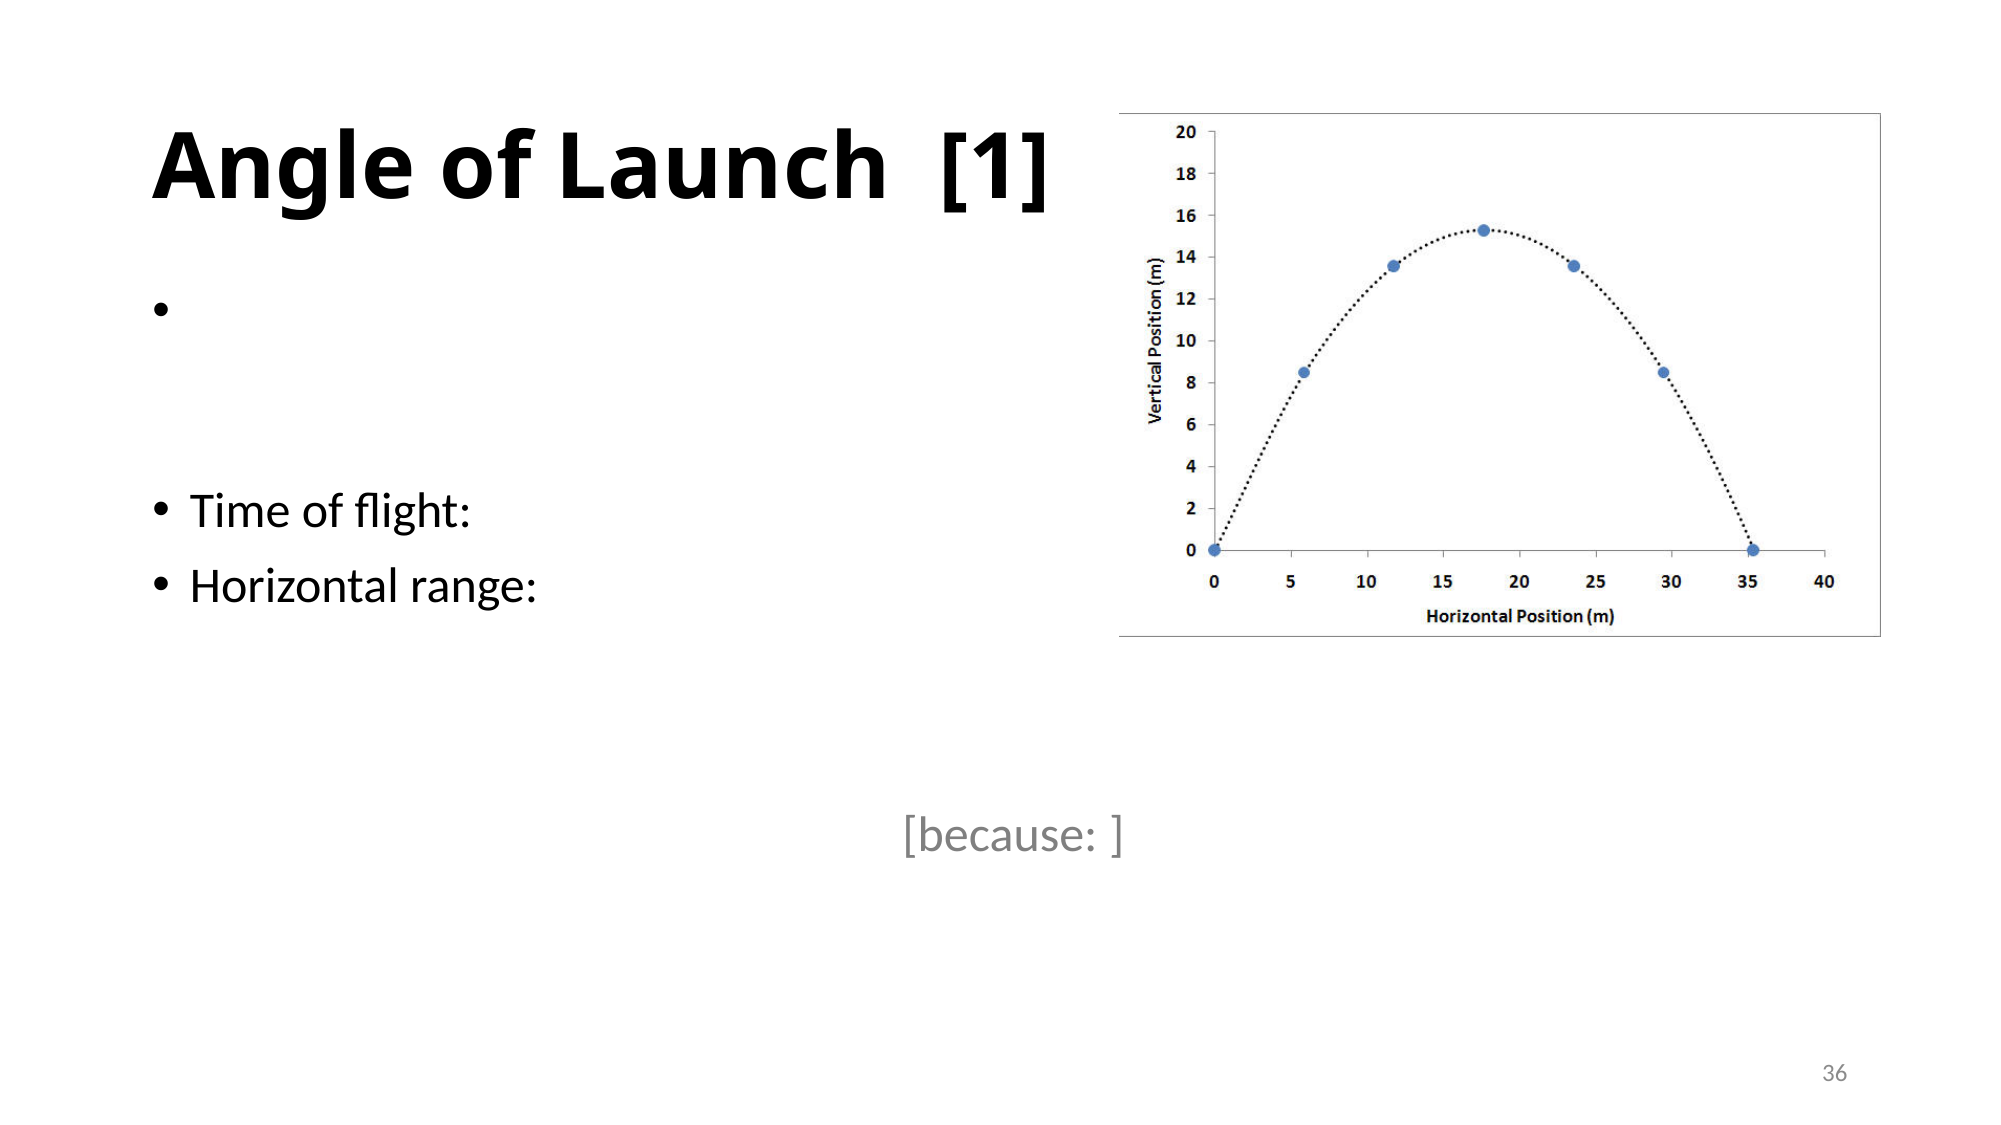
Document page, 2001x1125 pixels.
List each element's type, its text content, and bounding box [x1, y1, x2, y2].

slide_number 36 [1738, 1042, 1863, 1101]
picture [1119, 113, 1881, 637]
